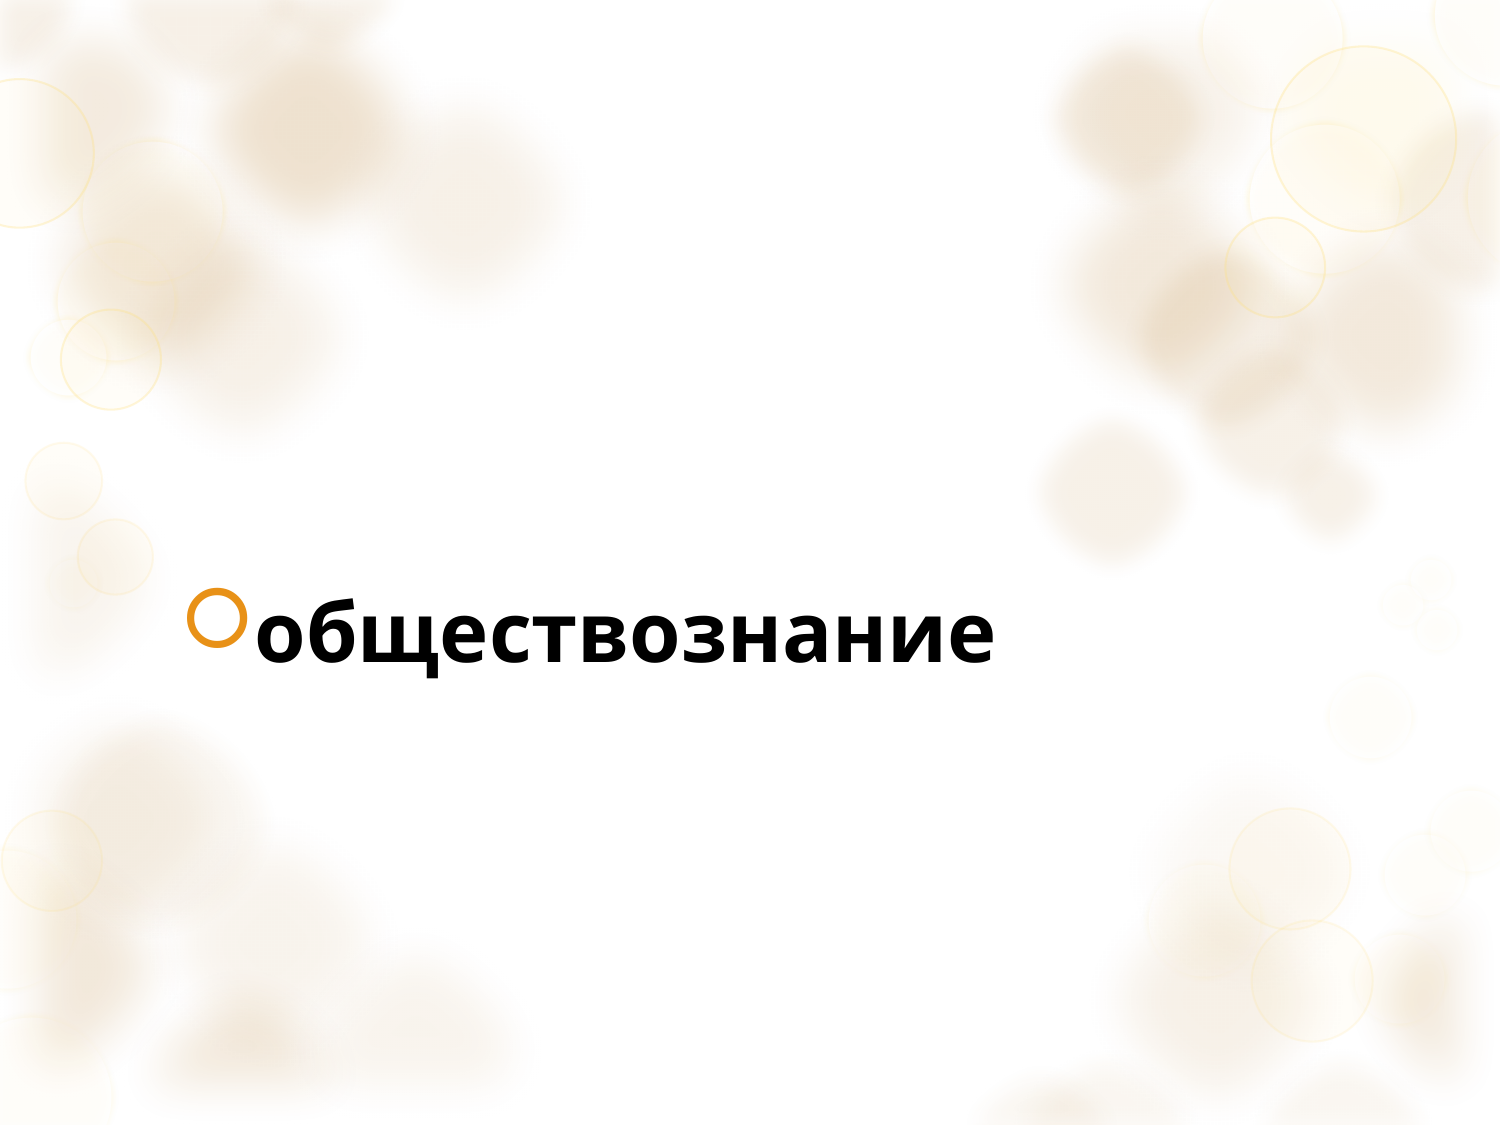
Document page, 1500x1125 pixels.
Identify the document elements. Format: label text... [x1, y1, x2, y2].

list обществознание [165, 296, 1335, 962]
